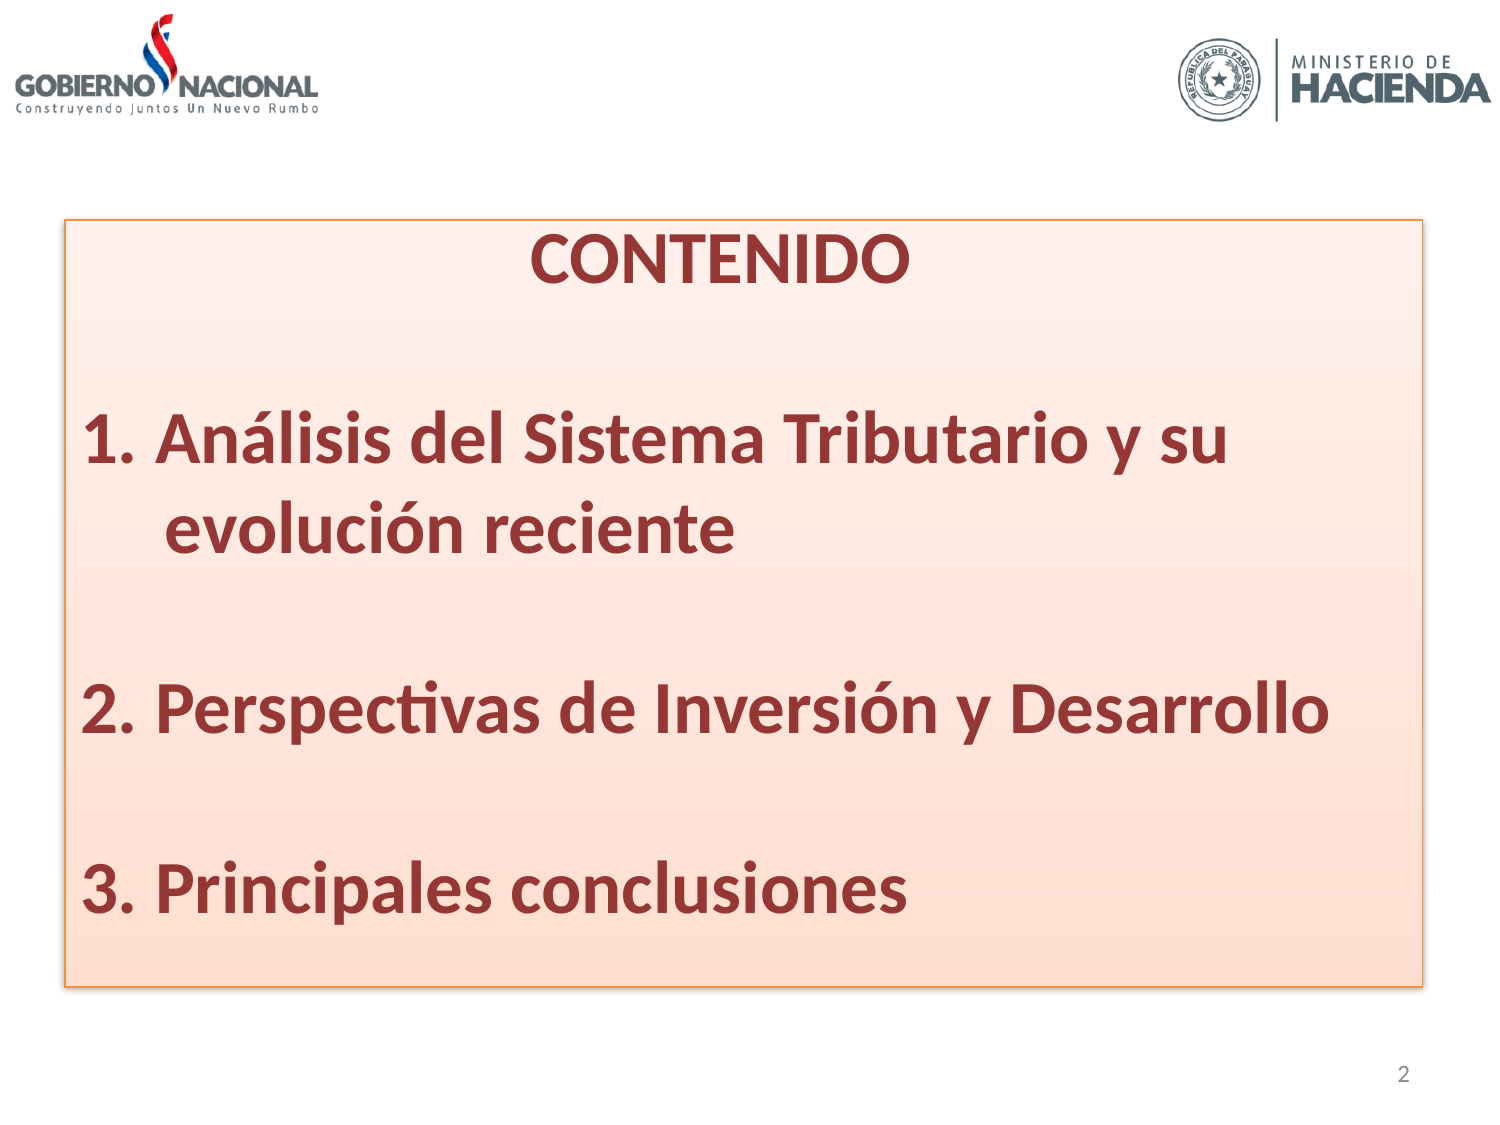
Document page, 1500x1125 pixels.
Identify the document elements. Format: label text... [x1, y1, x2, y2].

title CONTENIDO 1. Análisis del Sistema Tributario y su evolución reciente 2. Perspectivas de Inversión y Desarrollo 3. Principales conclusiones [64, 219, 1423, 988]
picture [1173, 33, 1495, 125]
picture [5, 7, 328, 125]
slide_number 2 [1074, 1042, 1425, 1103]
